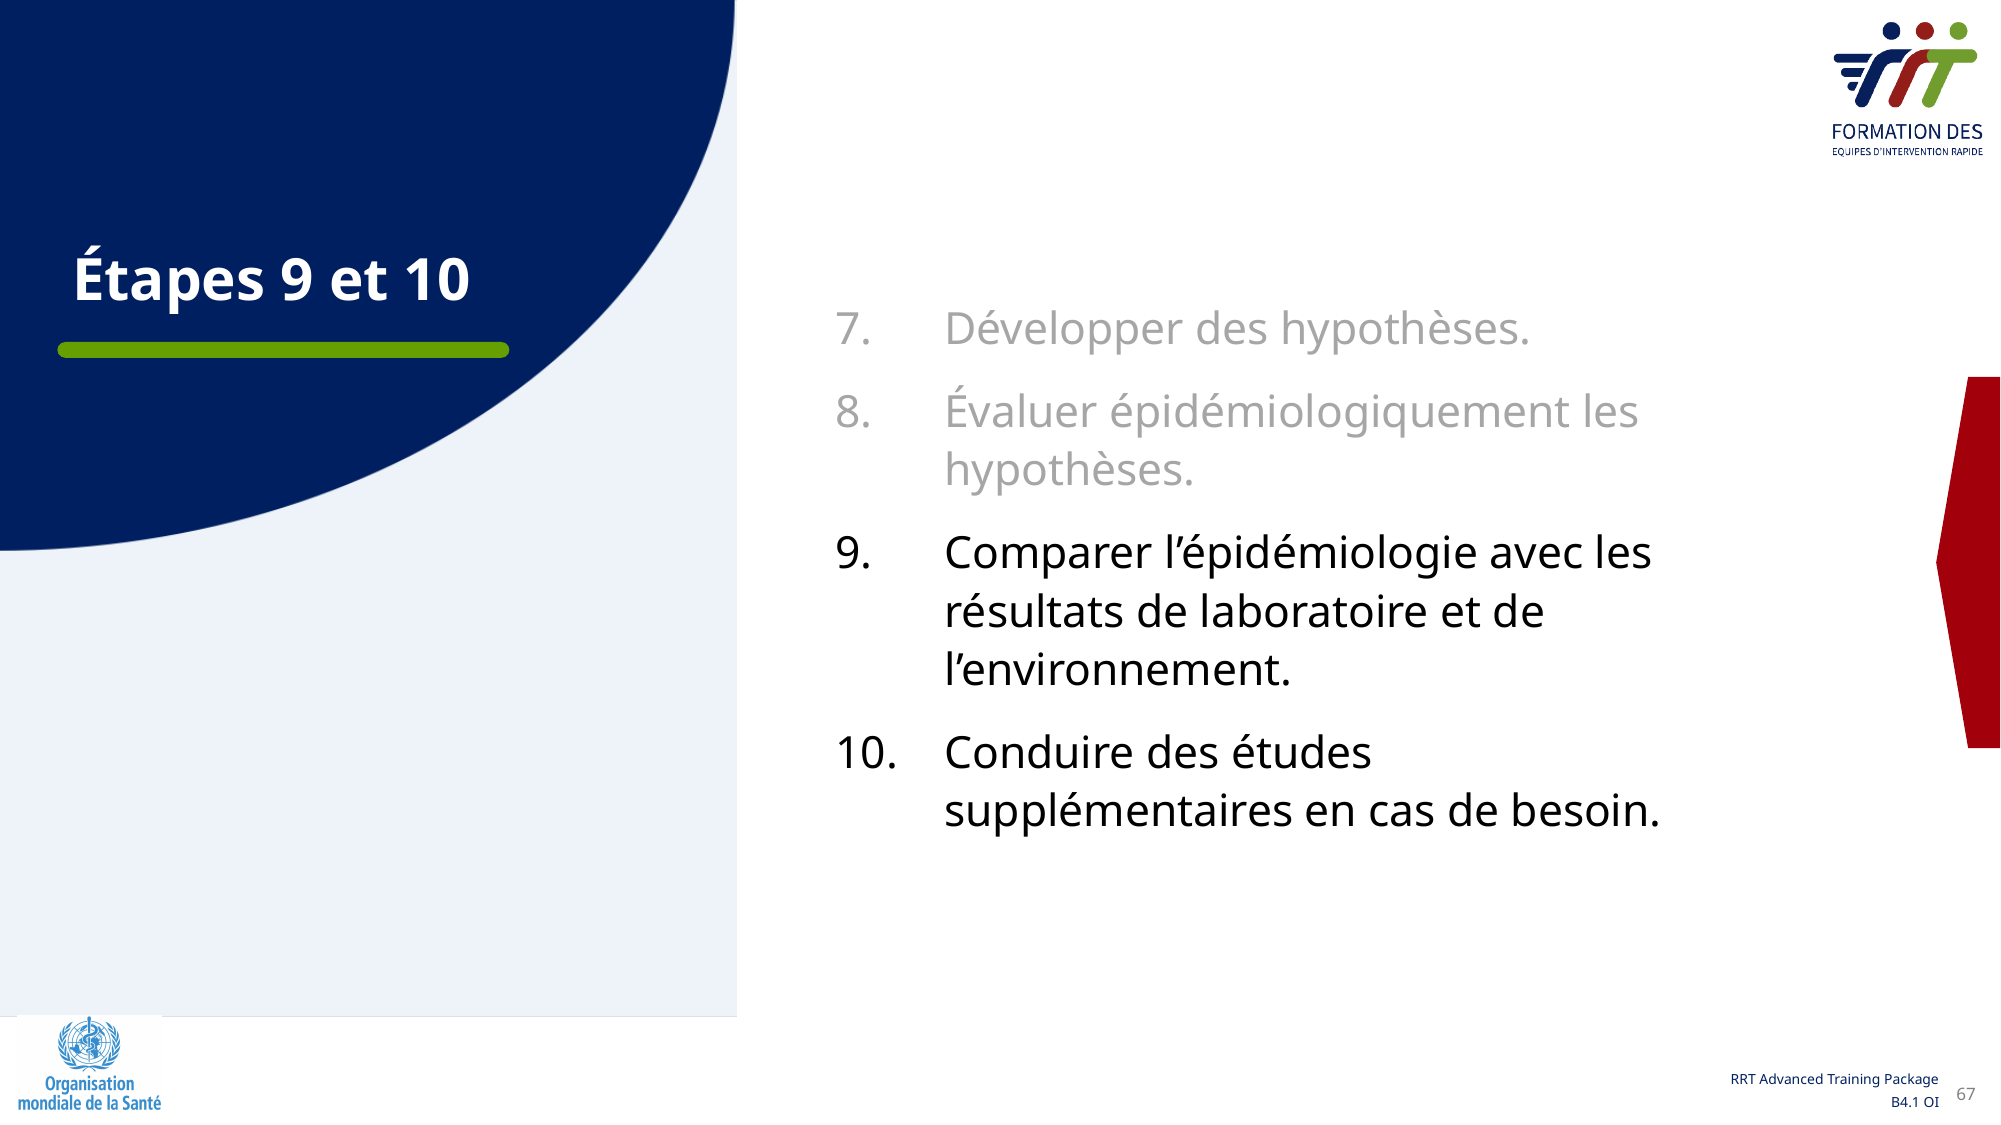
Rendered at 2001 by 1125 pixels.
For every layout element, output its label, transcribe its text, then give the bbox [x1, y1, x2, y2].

picture [0, 0, 737, 1111]
picture [1832, 21, 1983, 157]
text_box Développer des hypothèses. Évaluer épidémiologiquement les hypothèses. Comparer l’épidémiologie avec les résultats de laboratoire et de l’environnement. Conduire des études supplémentaires en cas de besoin. [820, 282, 1687, 866]
text_box [57, 341, 510, 358]
text_box Étapes 9 et 10 [57, 227, 696, 337]
